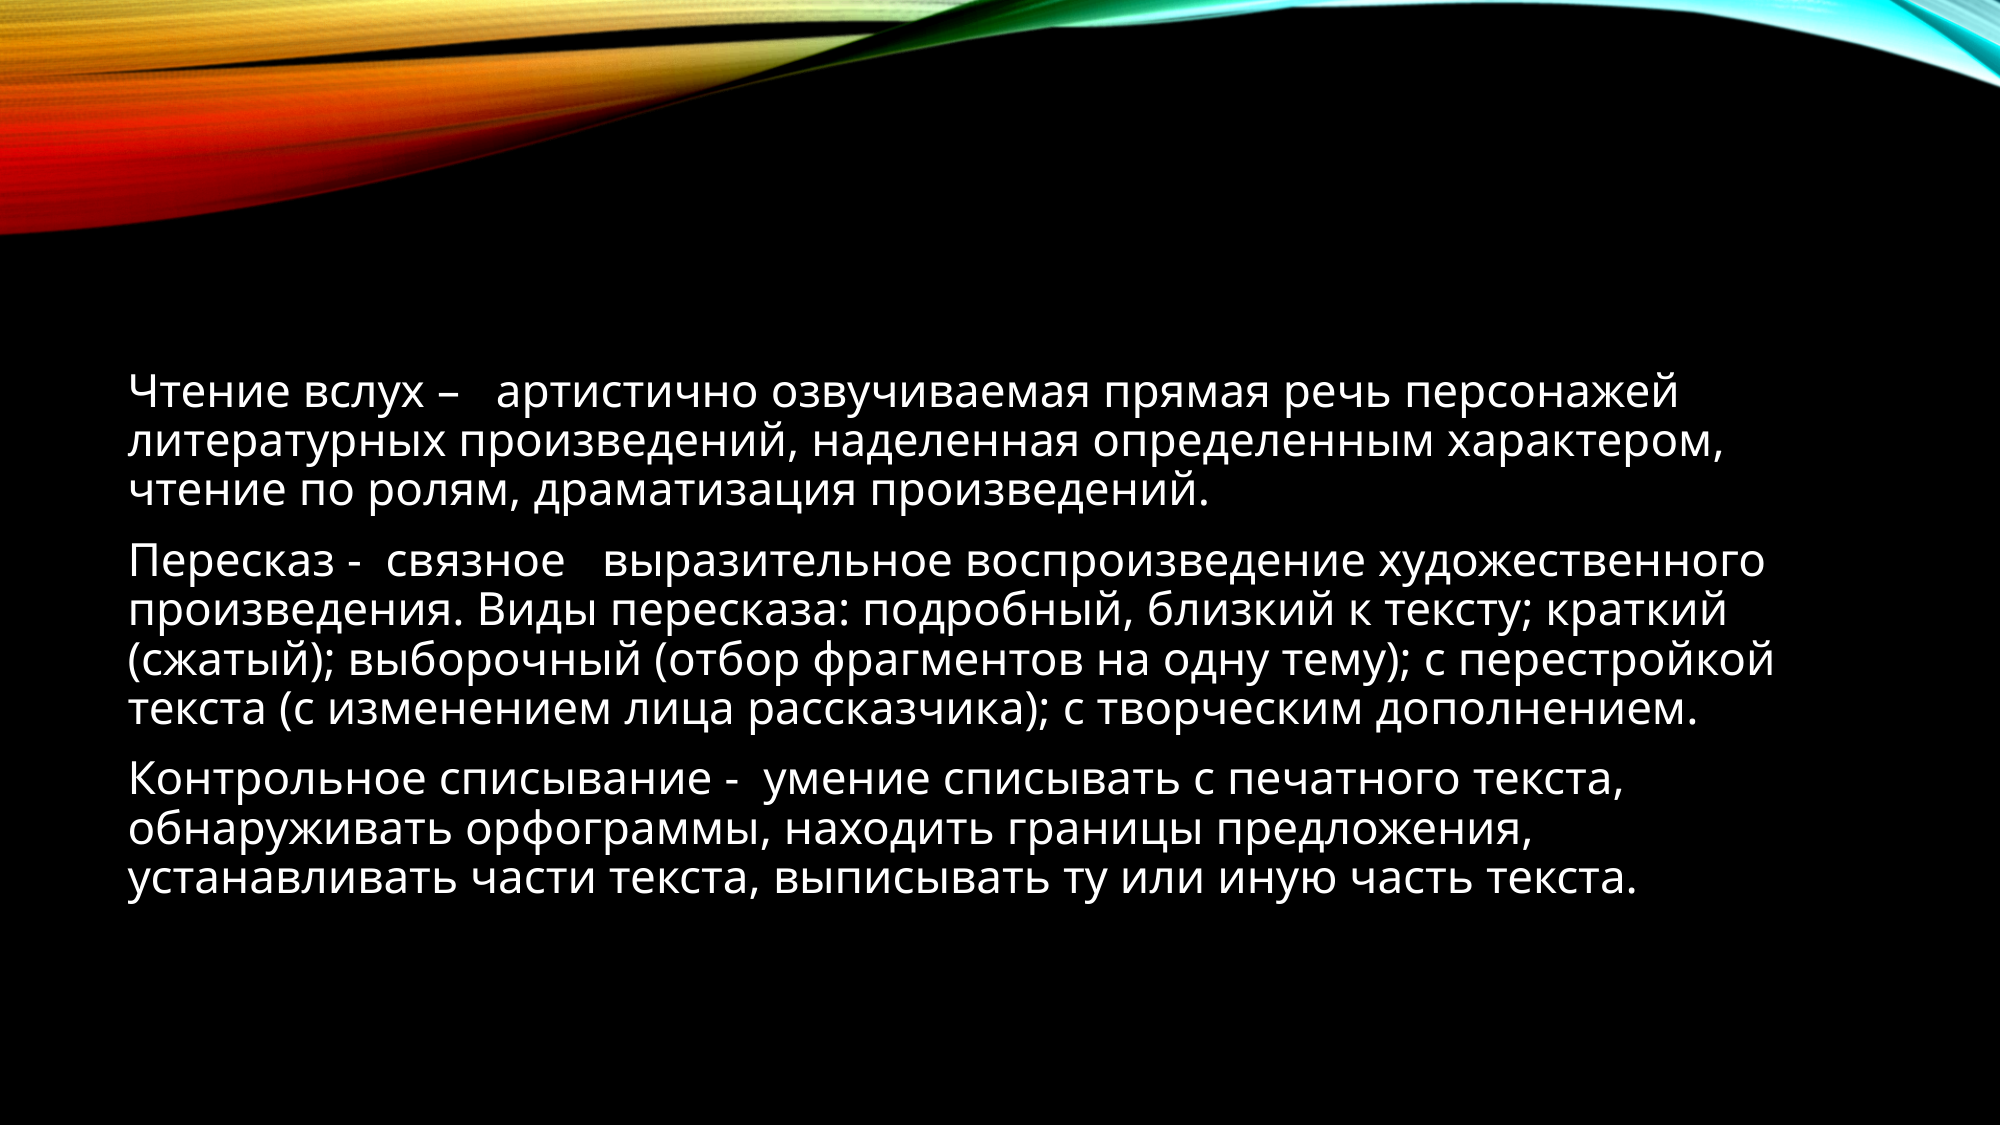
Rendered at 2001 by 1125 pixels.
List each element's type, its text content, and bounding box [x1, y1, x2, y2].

list Чтение вслух – артистично озвучиваемая прямая речь персонажей литературных произведений, наделенная определенным характером, чтение по ролям, драматизация произведений. Пересказ - связное выразительное воспроизведение художественного произведения. Виды пересказа: подробный, близкий к тексту; краткий (сжатый); выборочный (отбор фрагментов на одну тему); с перестройкой текста (с изменением лица рассказчика); с творческим дополнением. Контрольное списывание - умение списывать с печатного текста, обнаруживать орфограммы, находить границы предложения, устанавливать части текста, выписывать ту или иную часть текста. [112, 360, 1888, 1021]
picture [0, 0, 2000, 237]
